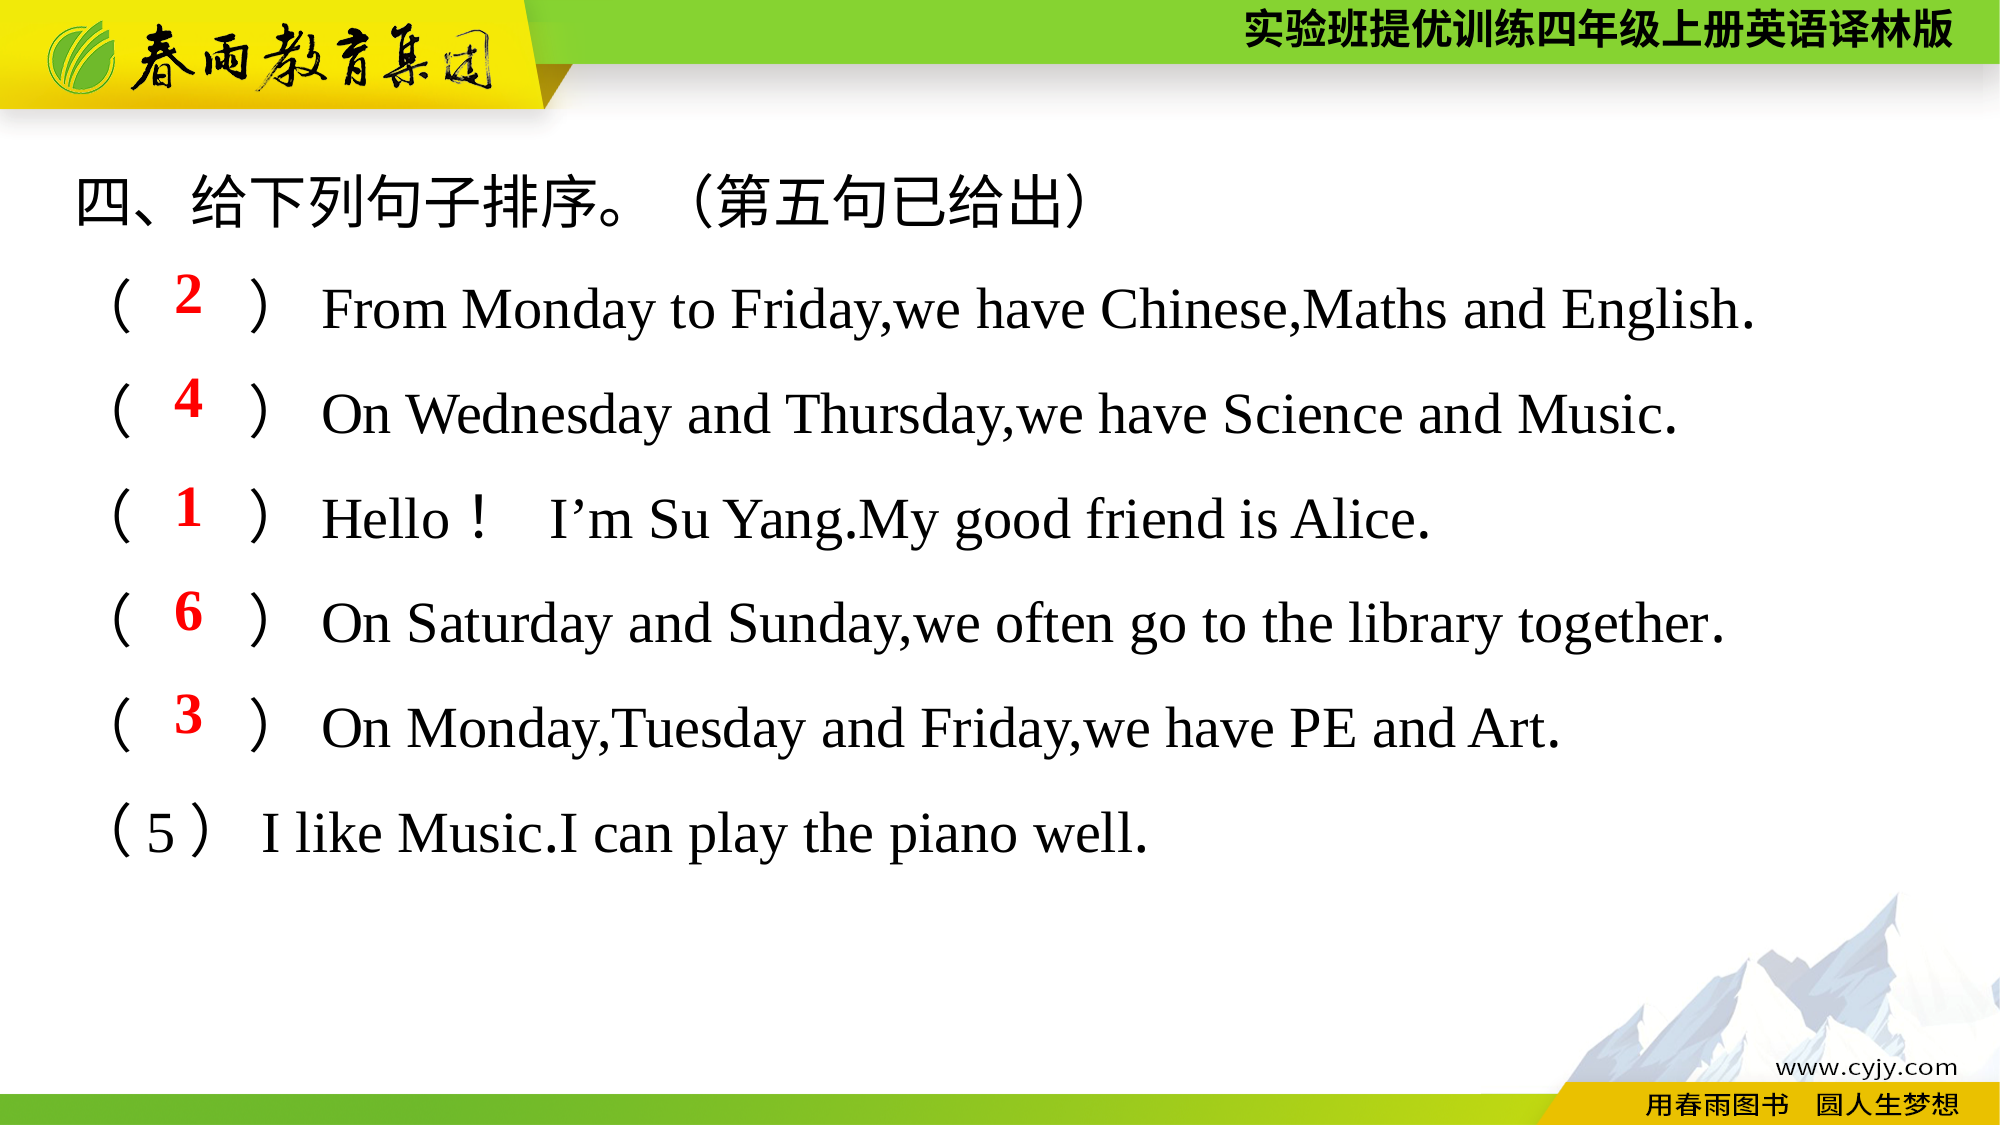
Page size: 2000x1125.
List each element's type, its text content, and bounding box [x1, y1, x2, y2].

text_box 3 [159, 668, 219, 753]
list 四、给下列句子排序。（第五句已给出） （ ）From Monday to Friday,we have Chinese,Maths and English. （ ）On Wednesday and Thursday,we have Science and Music. （ ）Hello！ I’m Su Yang.My good friend is Alice. （ ）On Saturday and Sunday,we often go to the library together. （ ）On Monday,Tuesday and Friday,we have PE and Art. （5）I like Music.I can play the piano well. [59, 122, 1944, 880]
text_box 6 [159, 564, 219, 650]
text_box 4 [159, 351, 219, 437]
picture [0, 0, 2000, 1125]
text_box 1 [159, 460, 219, 546]
text_box 2 [159, 248, 219, 333]
